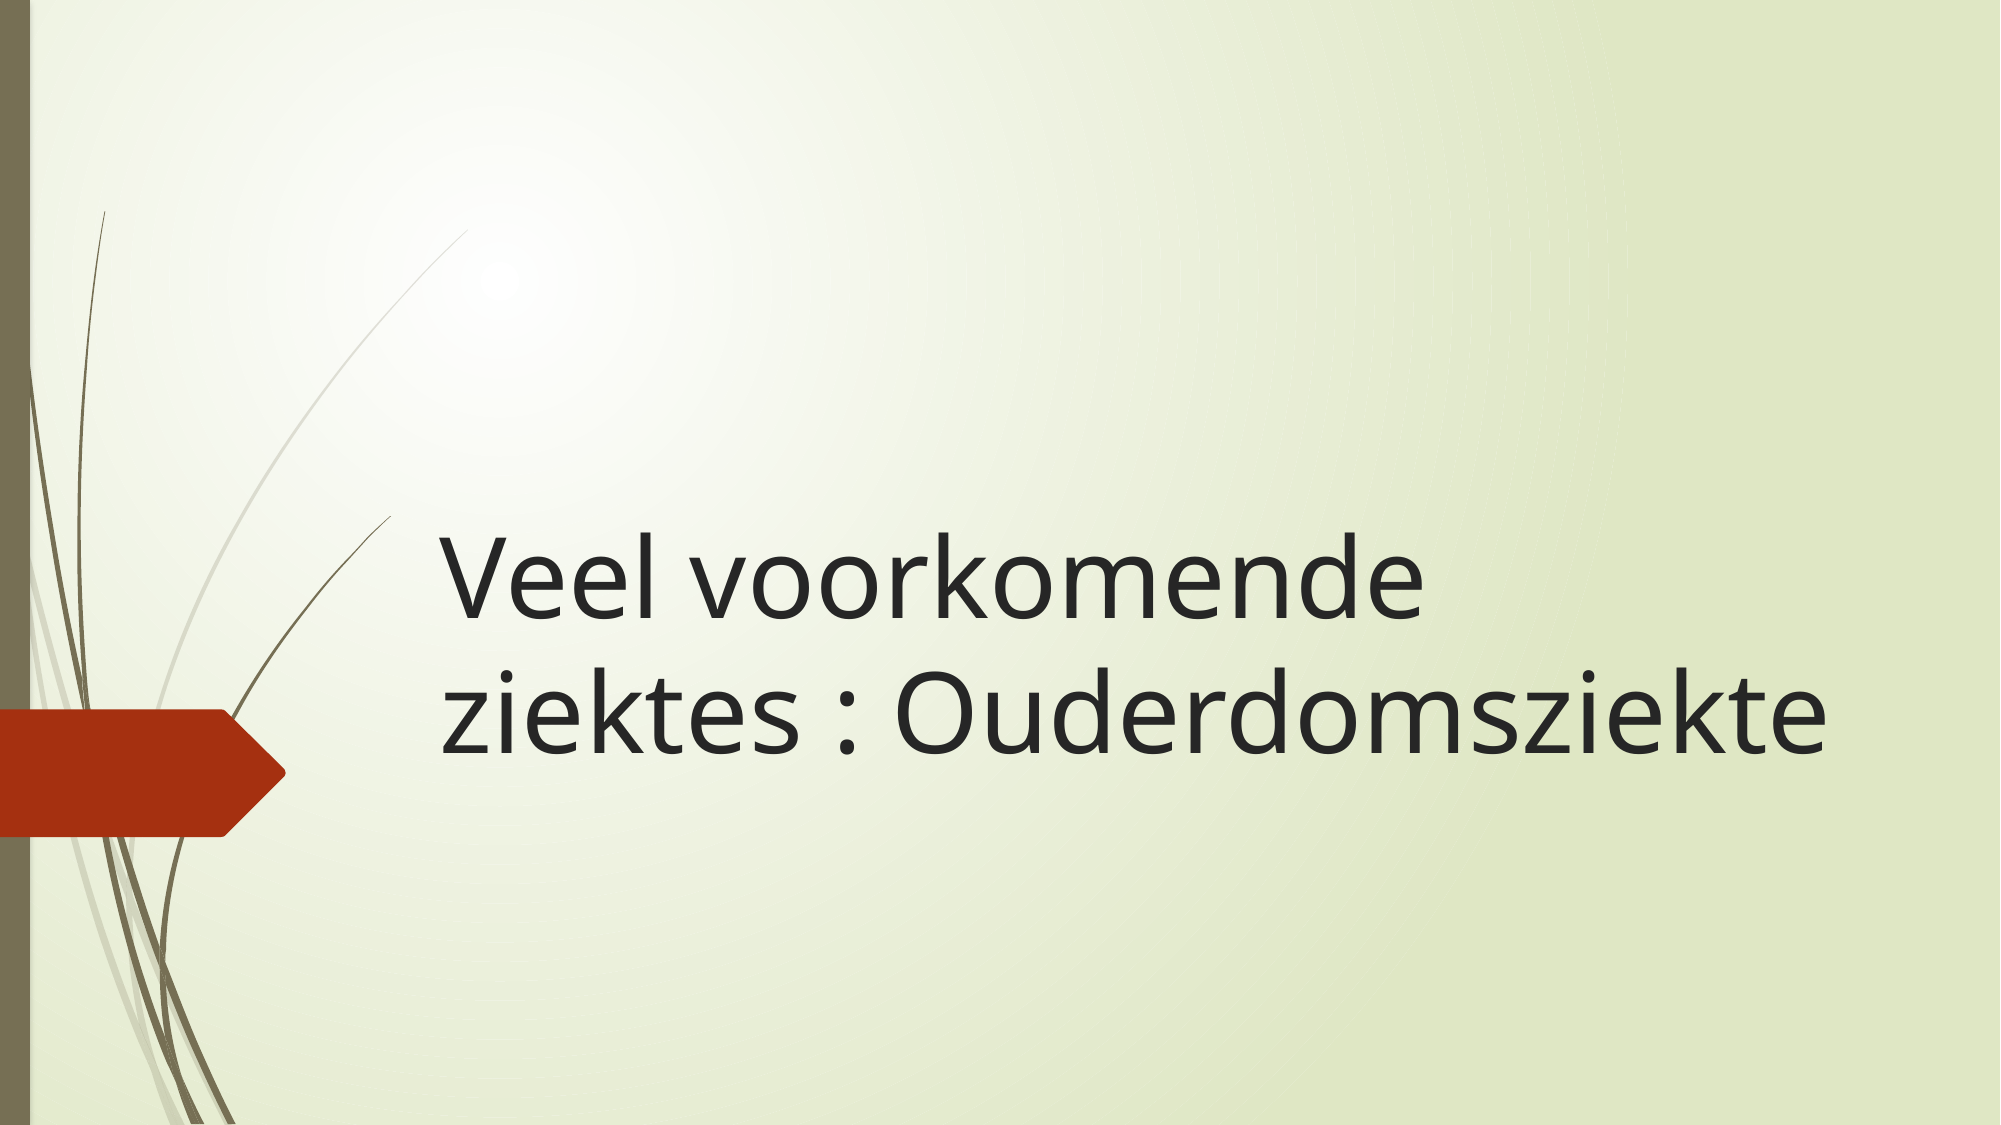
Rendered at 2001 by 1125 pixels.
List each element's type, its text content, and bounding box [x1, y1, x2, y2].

title Veel voorkomende ziektes : Ouderdomsziekte [424, 412, 1888, 784]
